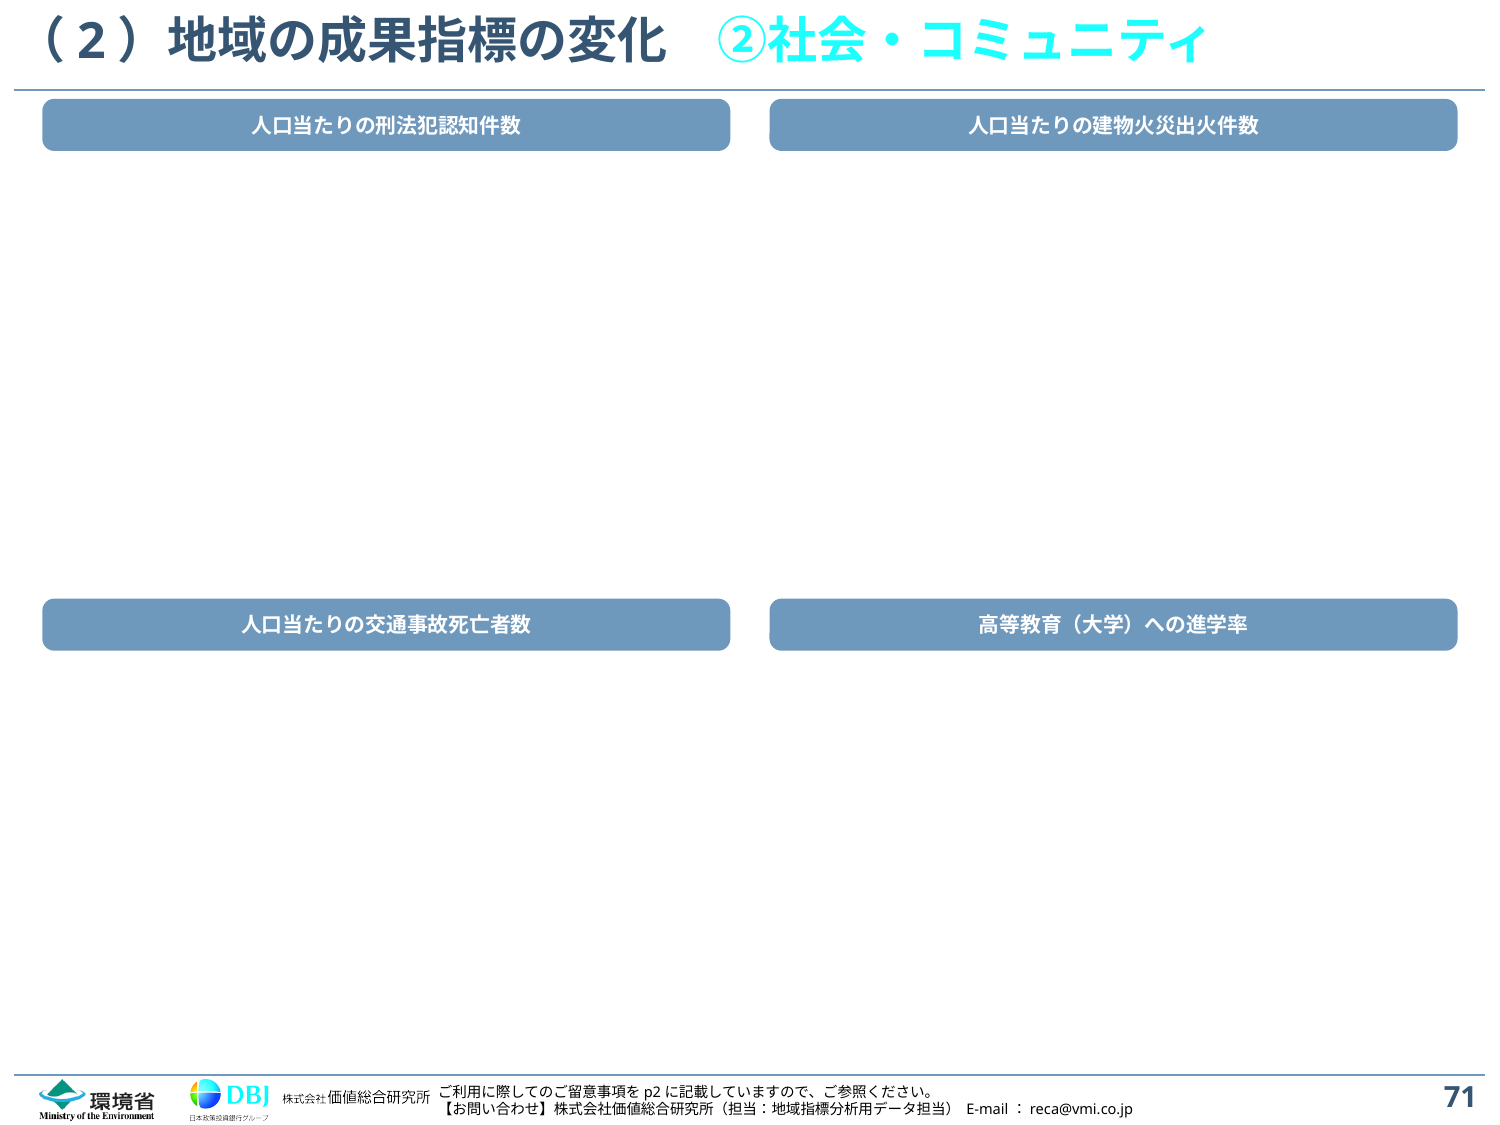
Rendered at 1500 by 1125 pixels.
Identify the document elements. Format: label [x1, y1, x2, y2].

title [0, 0, 1500, 87]
slide_number [1427, 1070, 1493, 1112]
text_box [769, 98, 1458, 151]
text_box [42, 598, 731, 651]
text_box [42, 98, 731, 151]
picture [186, 1076, 434, 1125]
picture [36, 1079, 157, 1124]
text_box [769, 598, 1458, 651]
